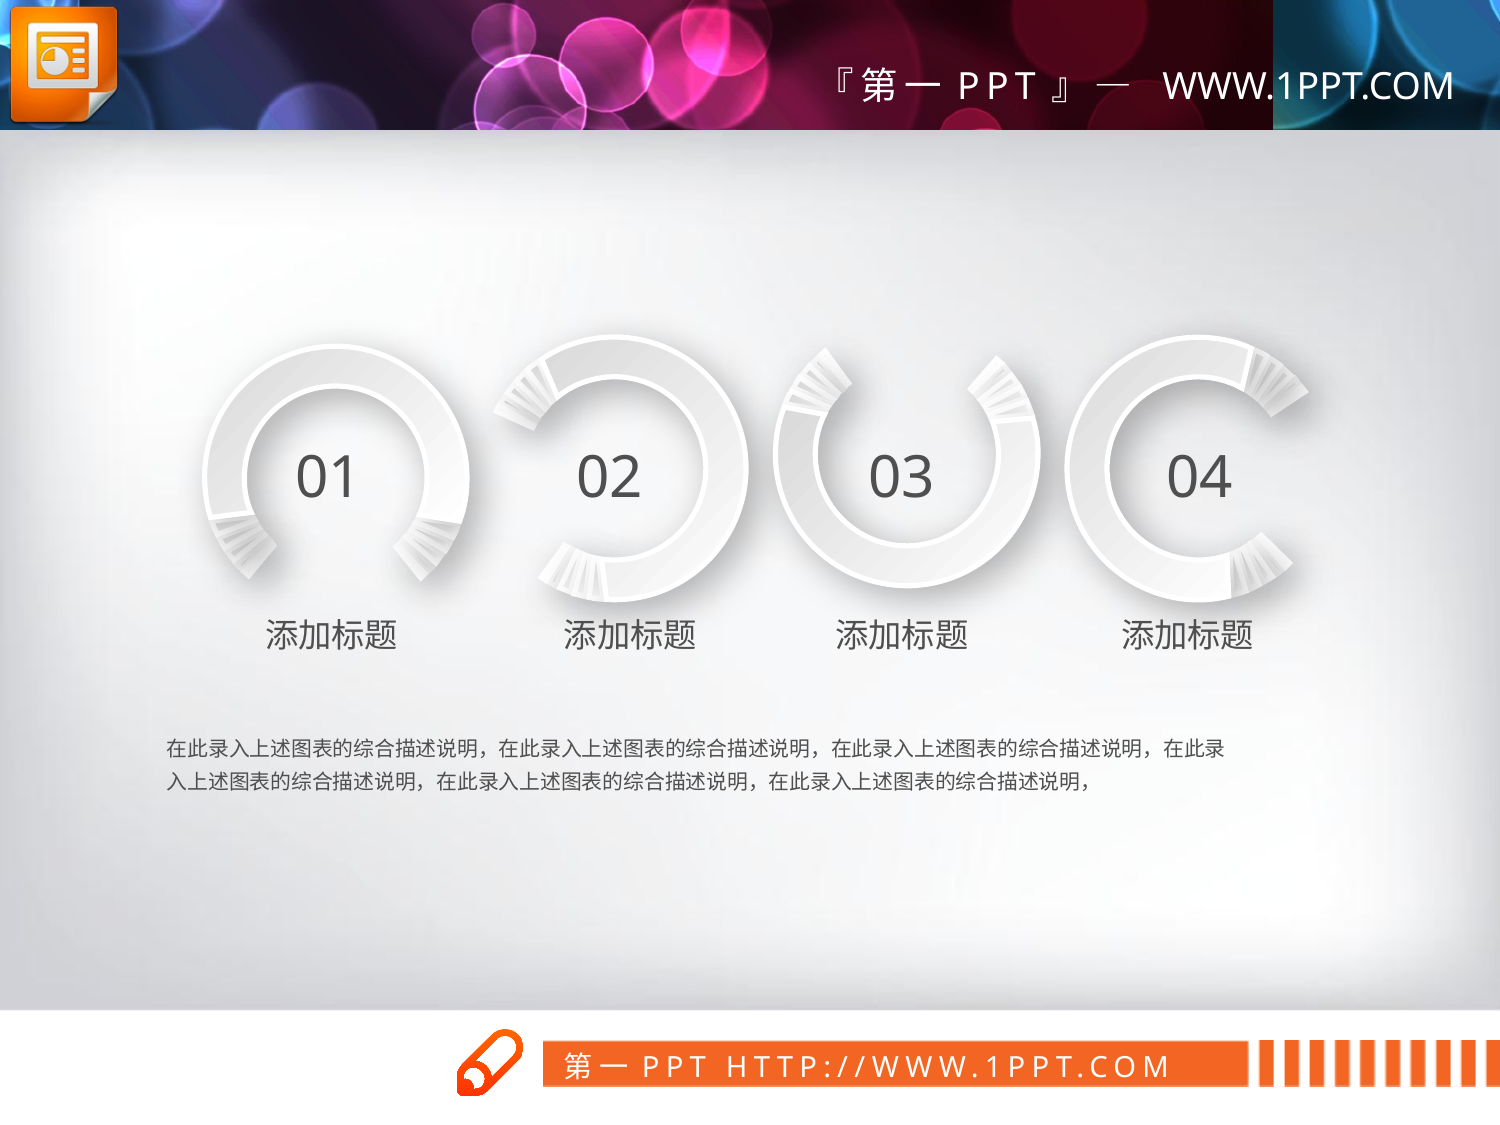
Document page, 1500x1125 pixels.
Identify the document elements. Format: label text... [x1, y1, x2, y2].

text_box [1060, 330, 1306, 601]
text_box 添加标题 [820, 606, 984, 662]
text_box 在此录入上述图表的综合描述说明，在此录入上述图表的综合描述说明，在此录入上述图表的综合描述说明，在此录入上述图表的综合描述说明，在此录入上述图表的综合描述说明，在此录入上述图表的综合描述说明， [152, 721, 1254, 801]
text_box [496, 322, 761, 601]
text_box 添加标题 [1106, 609, 1269, 662]
picture [0, 0, 1500, 1012]
text_box 添加标题 [548, 609, 712, 662]
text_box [772, 350, 1039, 589]
picture [543, 1040, 1500, 1087]
text_box 添加标题 [250, 606, 414, 662]
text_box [204, 345, 469, 579]
